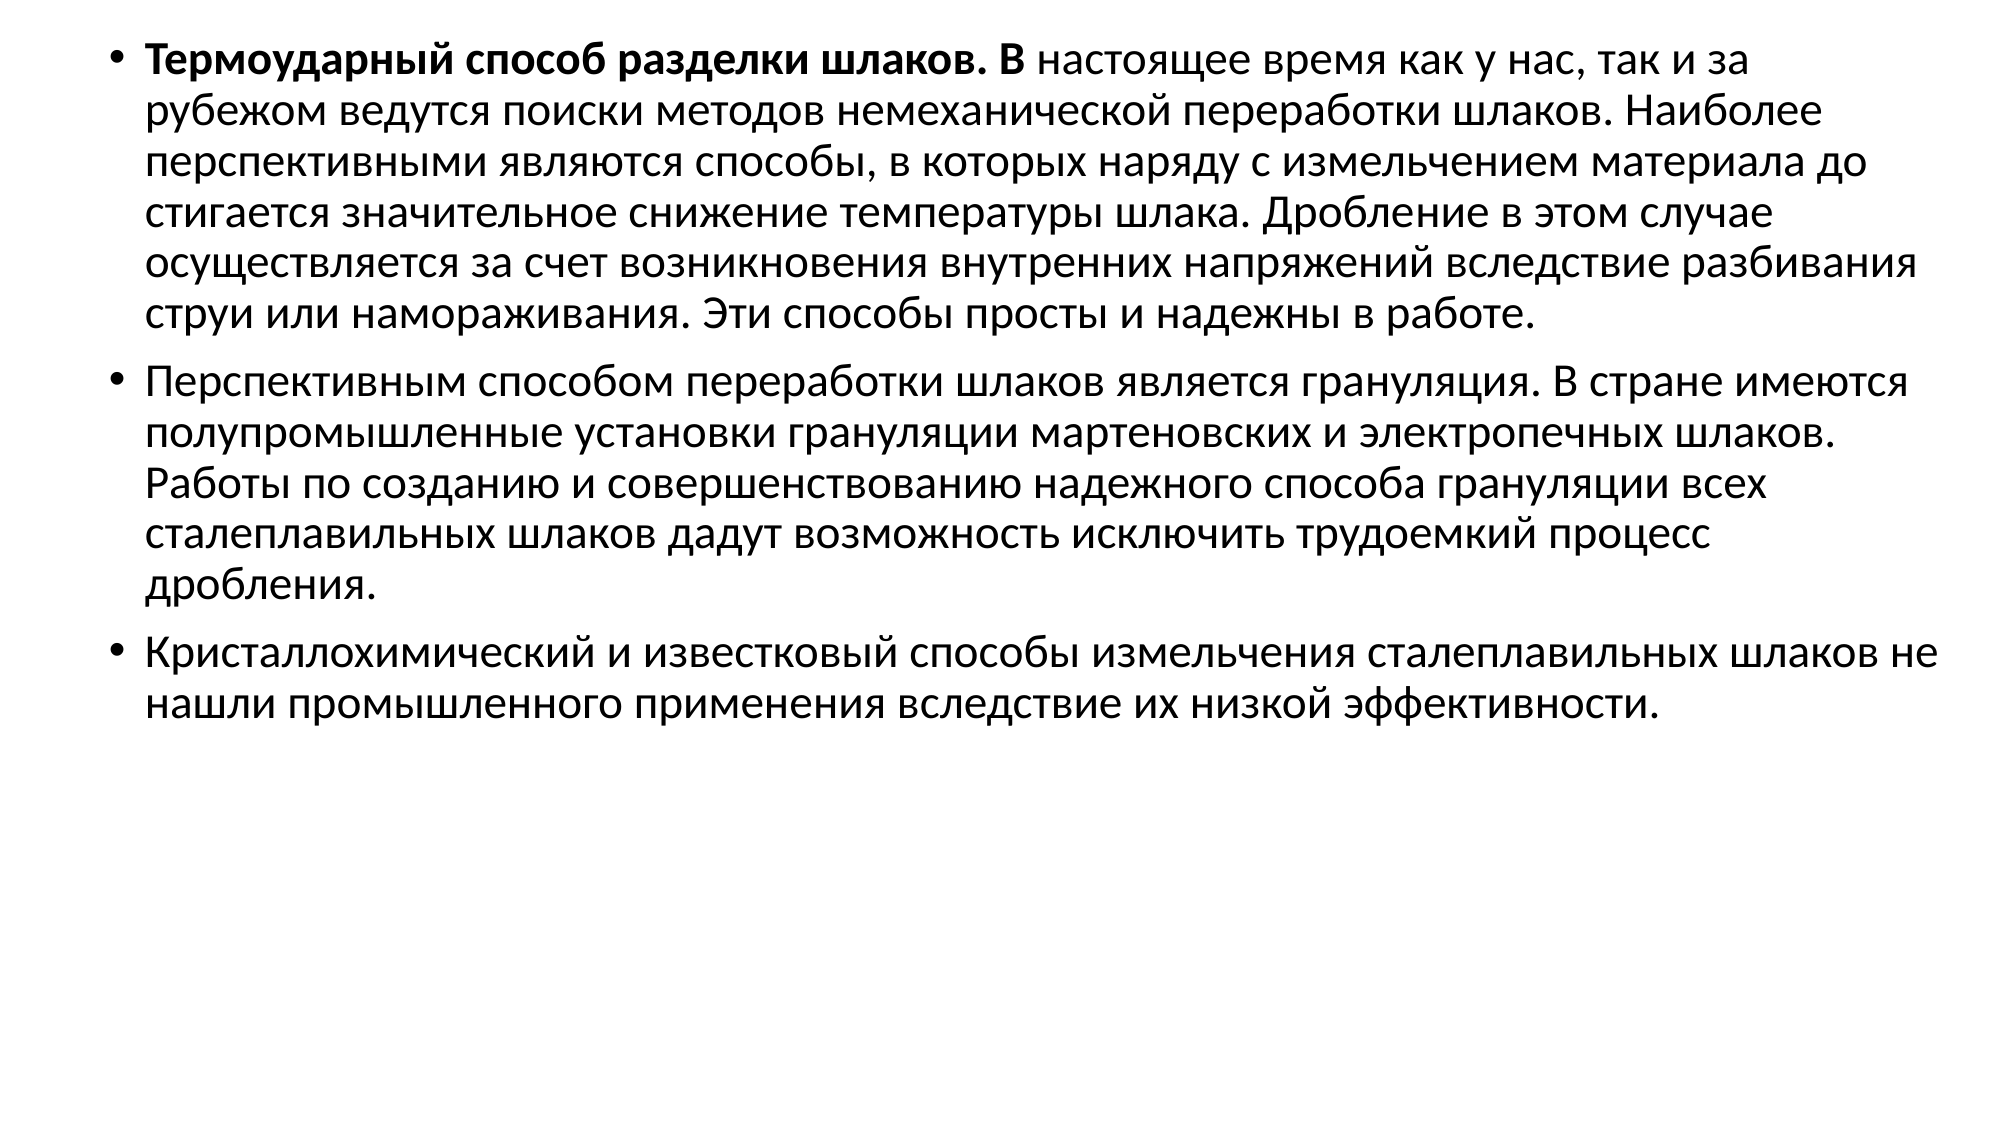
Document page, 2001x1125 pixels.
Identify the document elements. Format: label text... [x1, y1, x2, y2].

list Термоударный способ разделки шлаков. В настоящее вре­мя как у нас, так и за рубежом ведутся поиски методов немеха­нической переработки шлаков. Наиболее перспективными являют­ся способы, в которых наряду с измельчением материала до­стигается значительное снижение температуры шлака. Дробле­ние в этом случае осуществляется за счет возникновения внут­ренних напряжений вследствие разбивания струи или намора­живания. Эти способы просты и надежны в работе. Перспективным способом переработки шлаков является грануляция. В стране имеются полупромышленные установки грануляции мартеновских и электропечных шлаков. Работы по созданию и совершенствованию надежного способа грану­ляции всех сталеплавильных шлаков дадут возможность исклю­чить трудоемкий процесс дробления. Кристаллохимический и известковый способы измельчения сталеплавильных шлаков не нашли промышленного примене­ния вследствие их низкой эффективности. [94, 26, 1959, 741]
